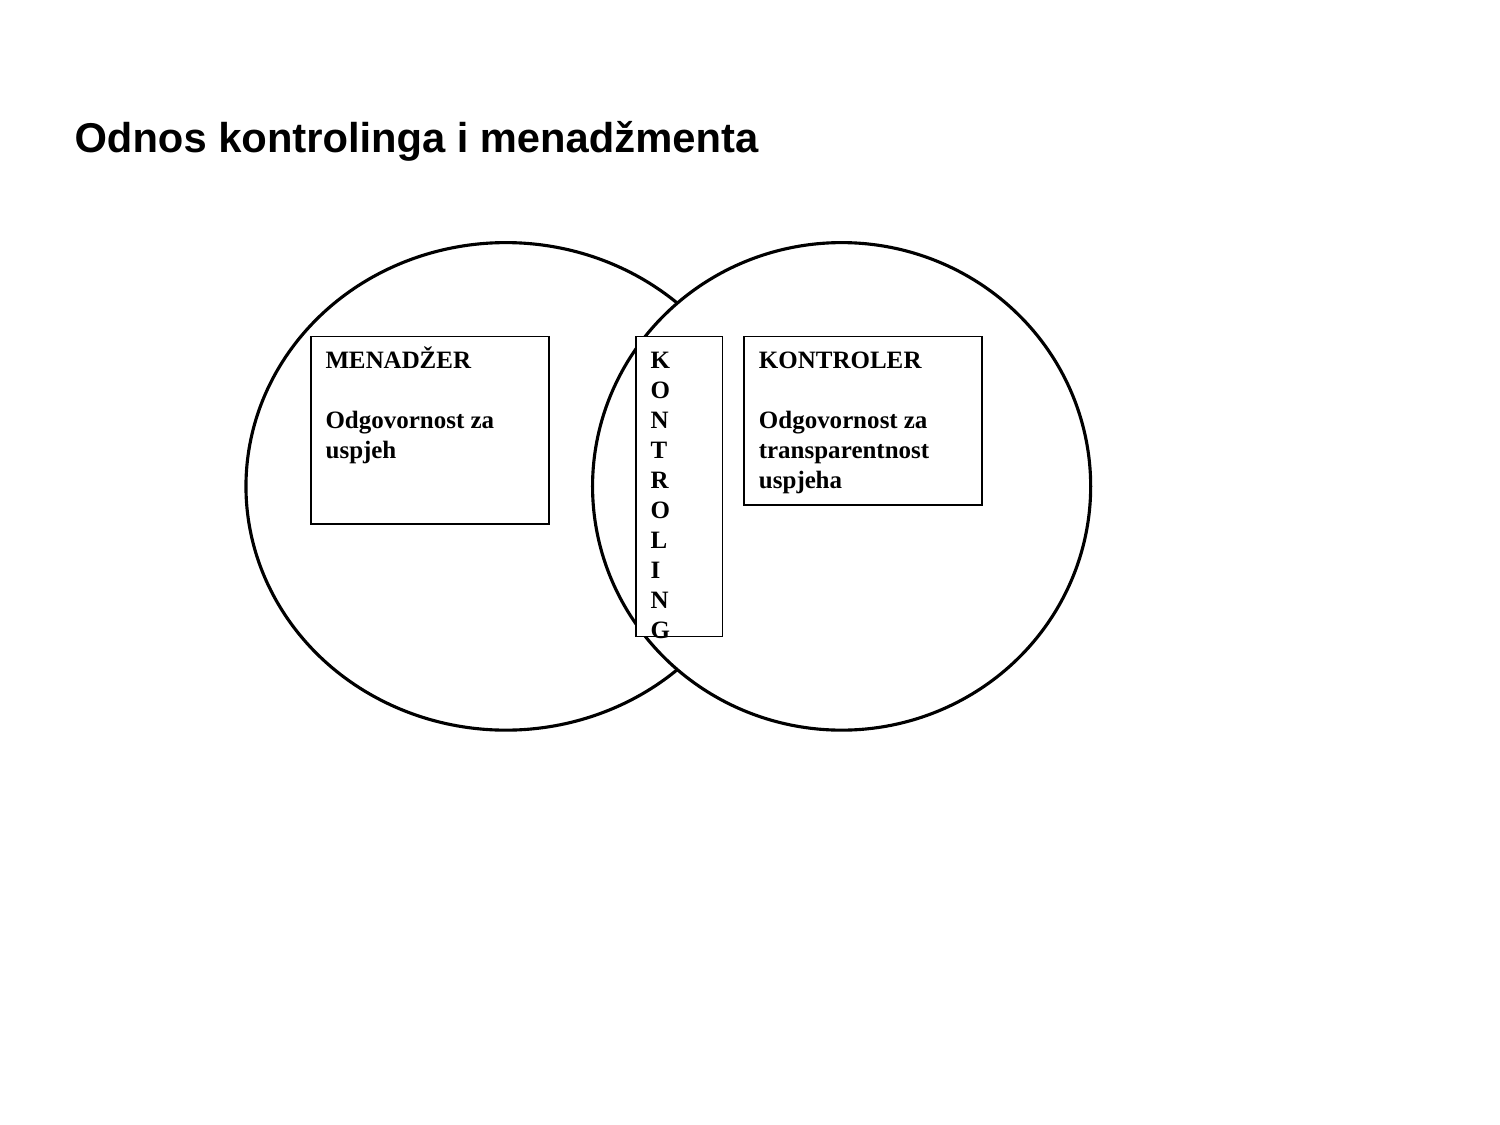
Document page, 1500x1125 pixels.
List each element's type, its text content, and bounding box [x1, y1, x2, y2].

text_box [100, 90, 715, 151]
list Odnos kontrolinga i menadžmenta [40, 77, 1392, 1024]
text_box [159, 148, 1200, 862]
